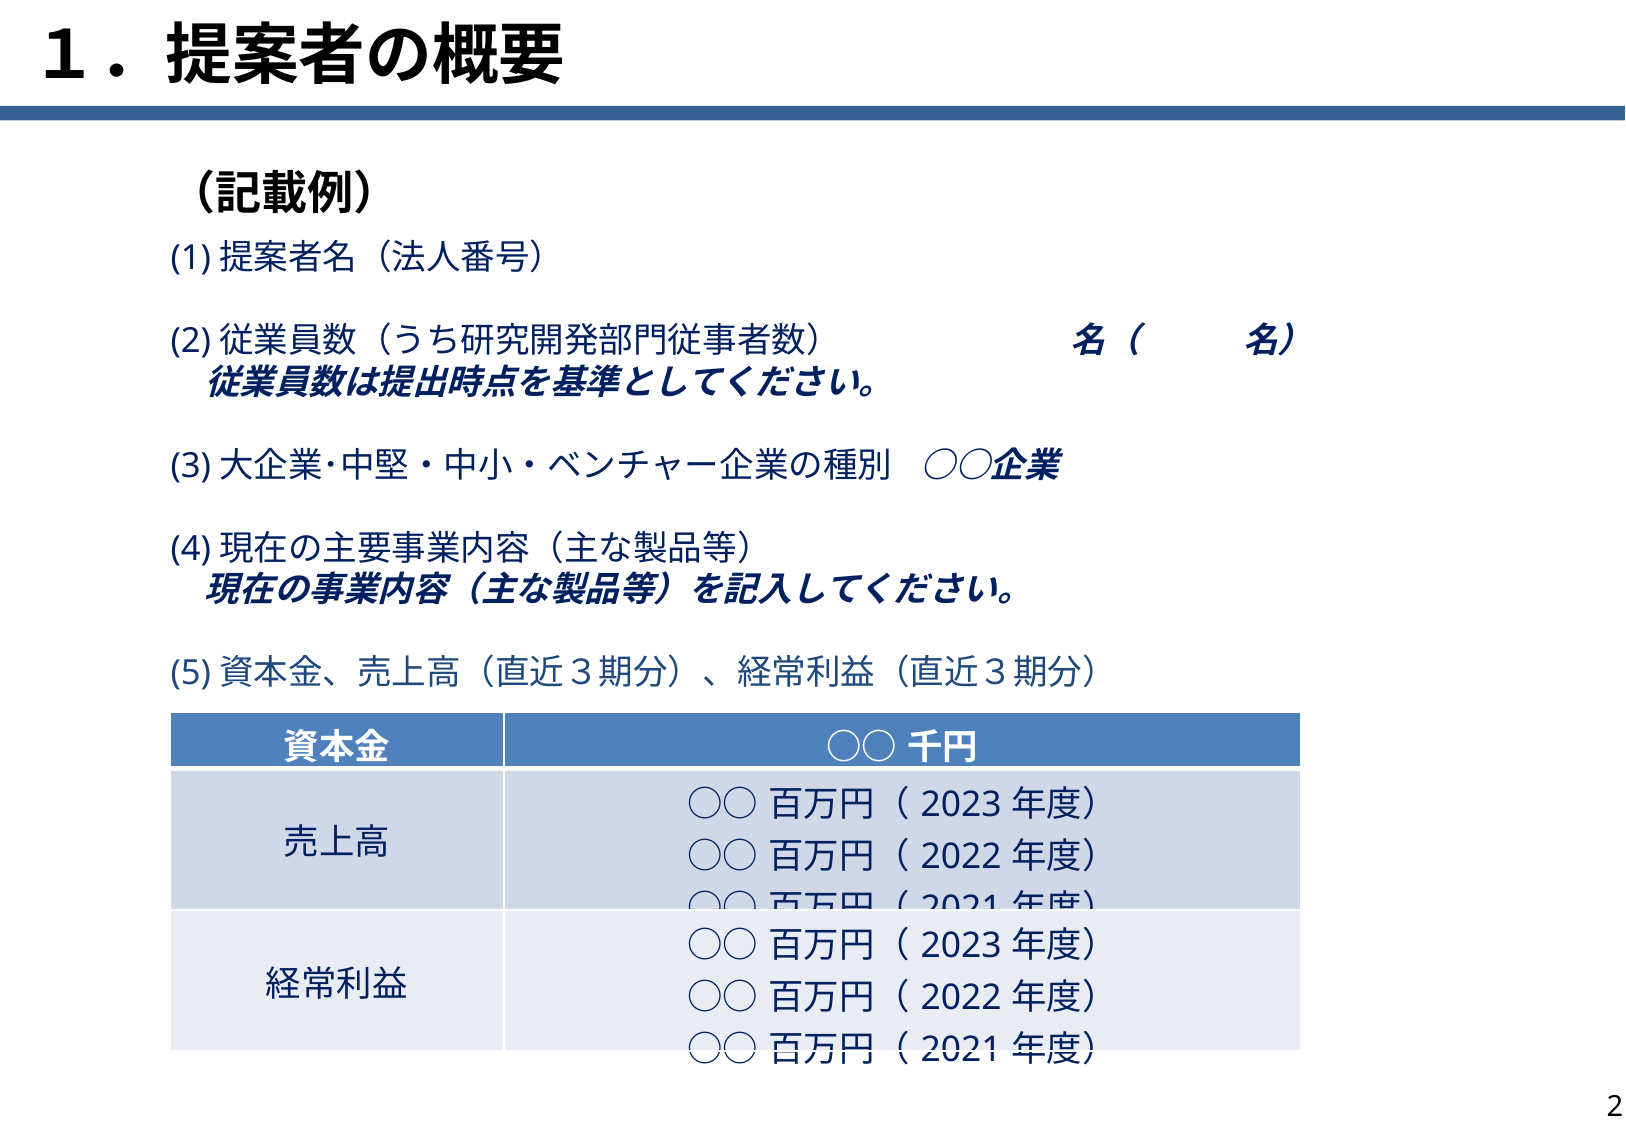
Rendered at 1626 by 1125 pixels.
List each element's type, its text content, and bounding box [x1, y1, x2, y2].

table_cell ○○百万円（2023年度） ○○百万円（2022年度） ○○百万円（2021年度） [505, 911, 1300, 1050]
table_cell 売上高 [171, 771, 503, 909]
table_header ○○千円 [505, 713, 1300, 766]
table_header 資本金 [171, 713, 503, 766]
table_cell 経常利益 [171, 911, 503, 1050]
text_box 1 [1530, 1087, 1624, 1125]
text_box (1)提案者名（法人番号） (2)従業員数（うち研究開発部門従事者数） 名（ 名） 従業員数は提出時点を基準としてください。 (3)大企業･中堅・中小・ベンチャー企業の種別 ○○企業 (4)現在の主要事業内容（主な製品等） 現在の事業内容（主な製品等）を記入してください。 (5)資本金、売上高（直近３期分）、経常利益（直近３期分） [170, 235, 1475, 692]
table_cell ○○百万円（2023年度） ○○百万円（2022年度） ○○百万円（2021年度） [505, 771, 1300, 909]
text_box （記載例） [169, 163, 1364, 220]
title １．提案者の概要 [31, 12, 1578, 92]
